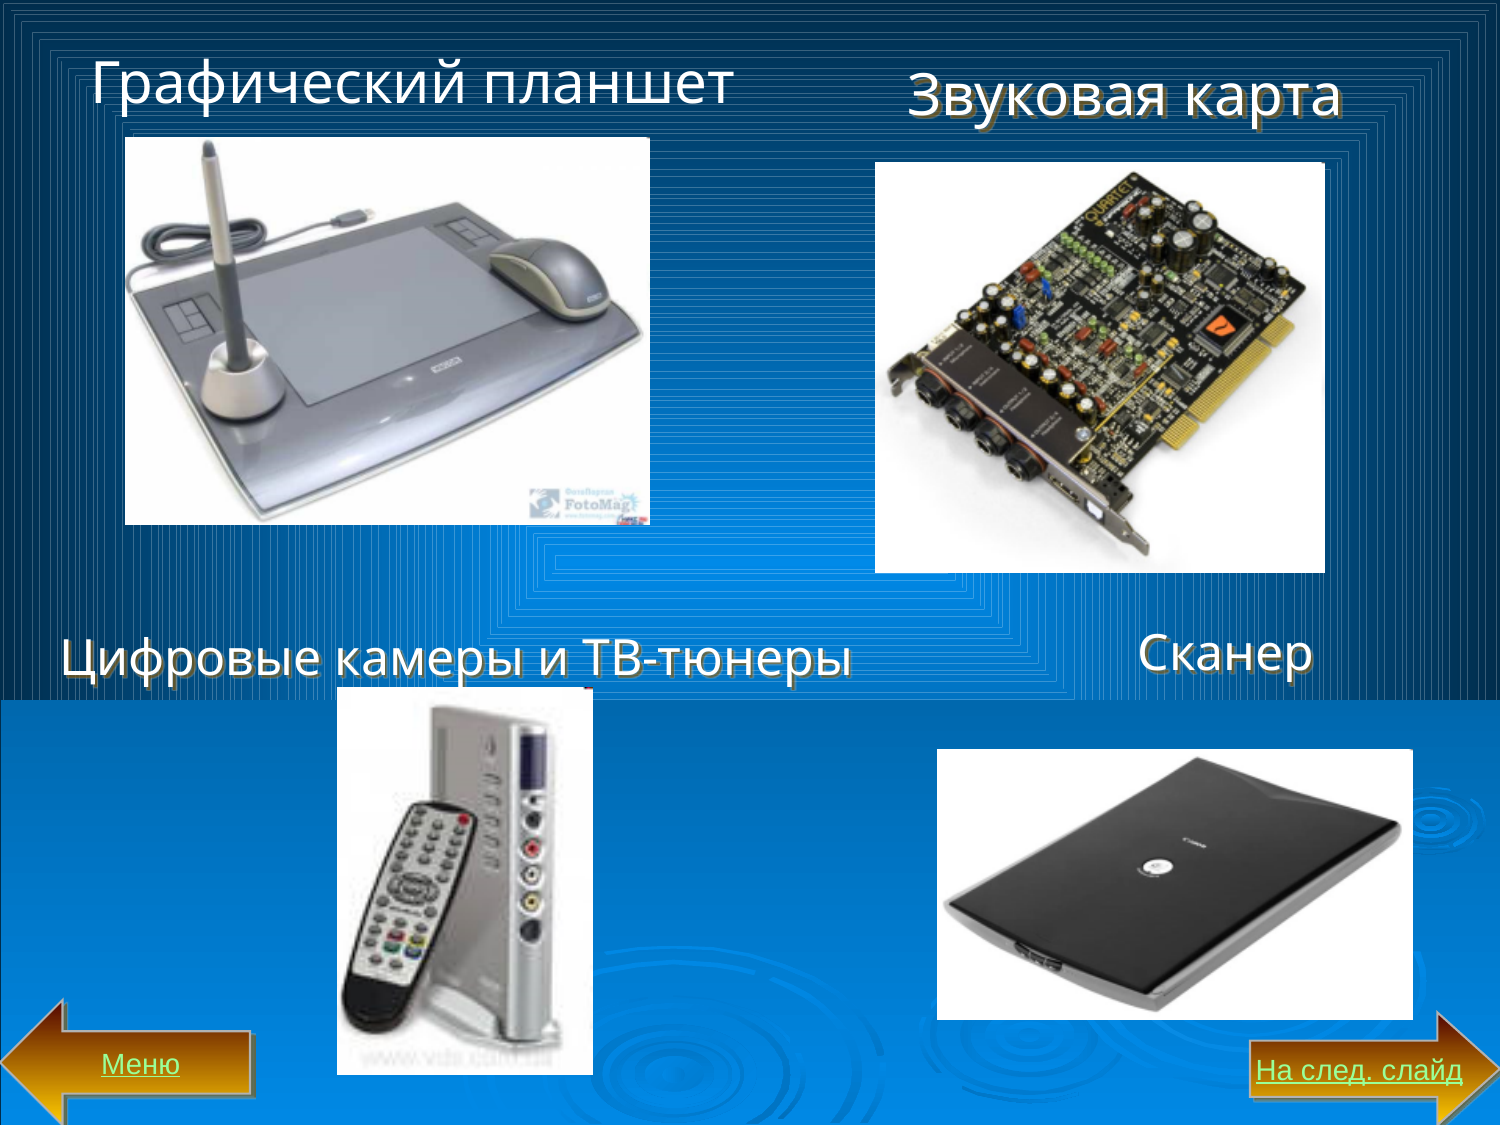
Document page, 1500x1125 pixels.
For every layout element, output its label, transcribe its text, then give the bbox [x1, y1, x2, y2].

text_box На след. слайд [1250, 1012, 1500, 1125]
text_box Меню [0, 999, 250, 1125]
picture [337, 687, 593, 1076]
text_box Цифровые камеры и ТВ-тюнеры [44, 617, 868, 693]
list Графический планшет [74, 37, 876, 176]
picture [874, 162, 1326, 573]
picture [124, 137, 651, 525]
text_box Сканер [1123, 613, 1330, 689]
text_box Звуковая карта [749, 50, 1500, 135]
picture [937, 749, 1413, 1021]
